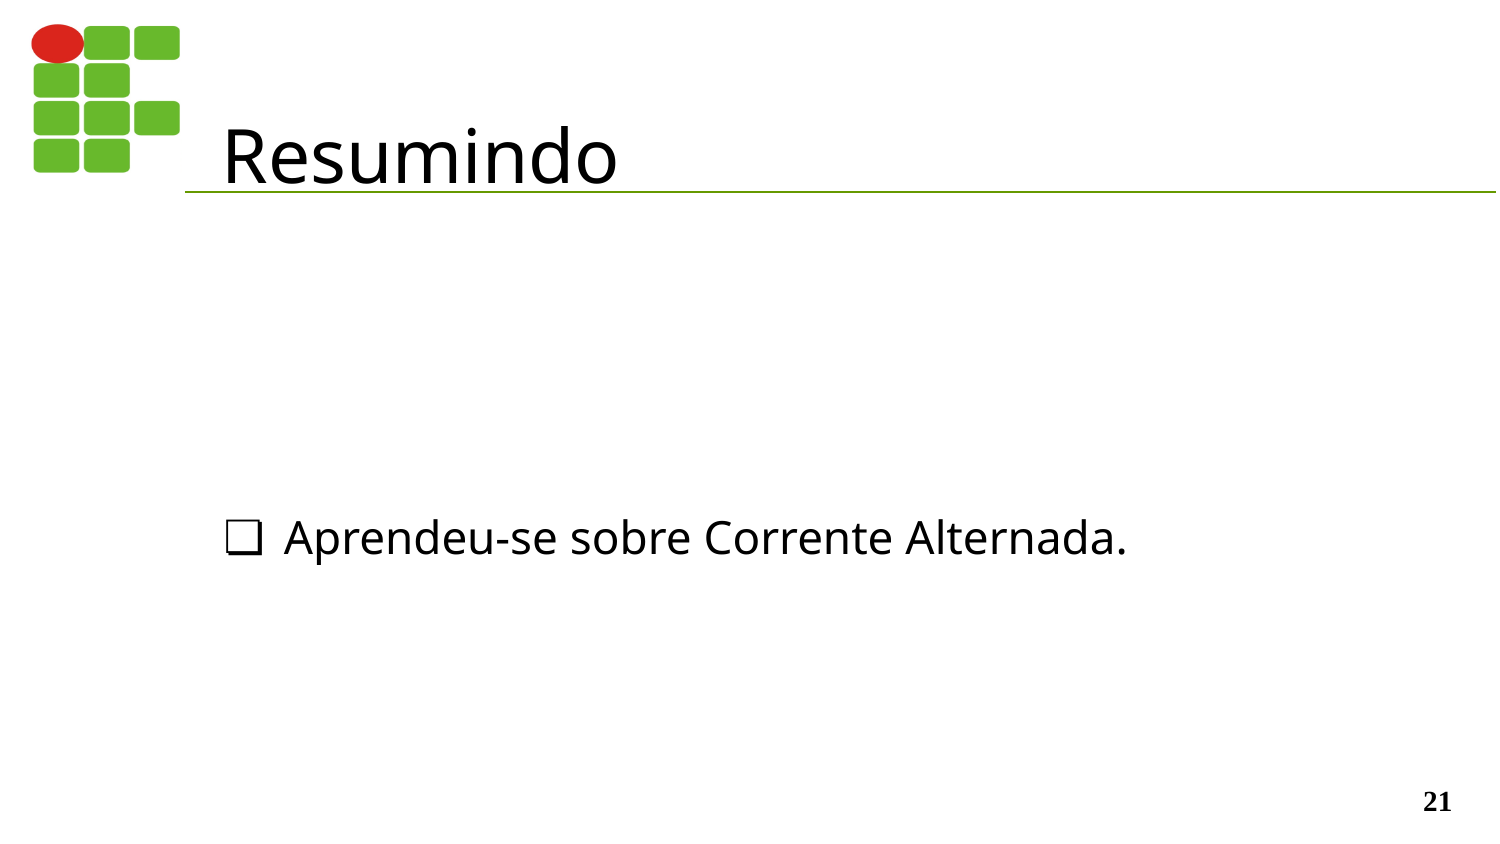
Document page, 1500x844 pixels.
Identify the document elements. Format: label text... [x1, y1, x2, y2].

text_box ‹#› [1155, 769, 1468, 825]
title Resumindo [206, 26, 1468, 207]
text_box Aprendeu-se sobre Corrente Alternada. [193, 248, 1469, 769]
picture [29, 23, 182, 174]
